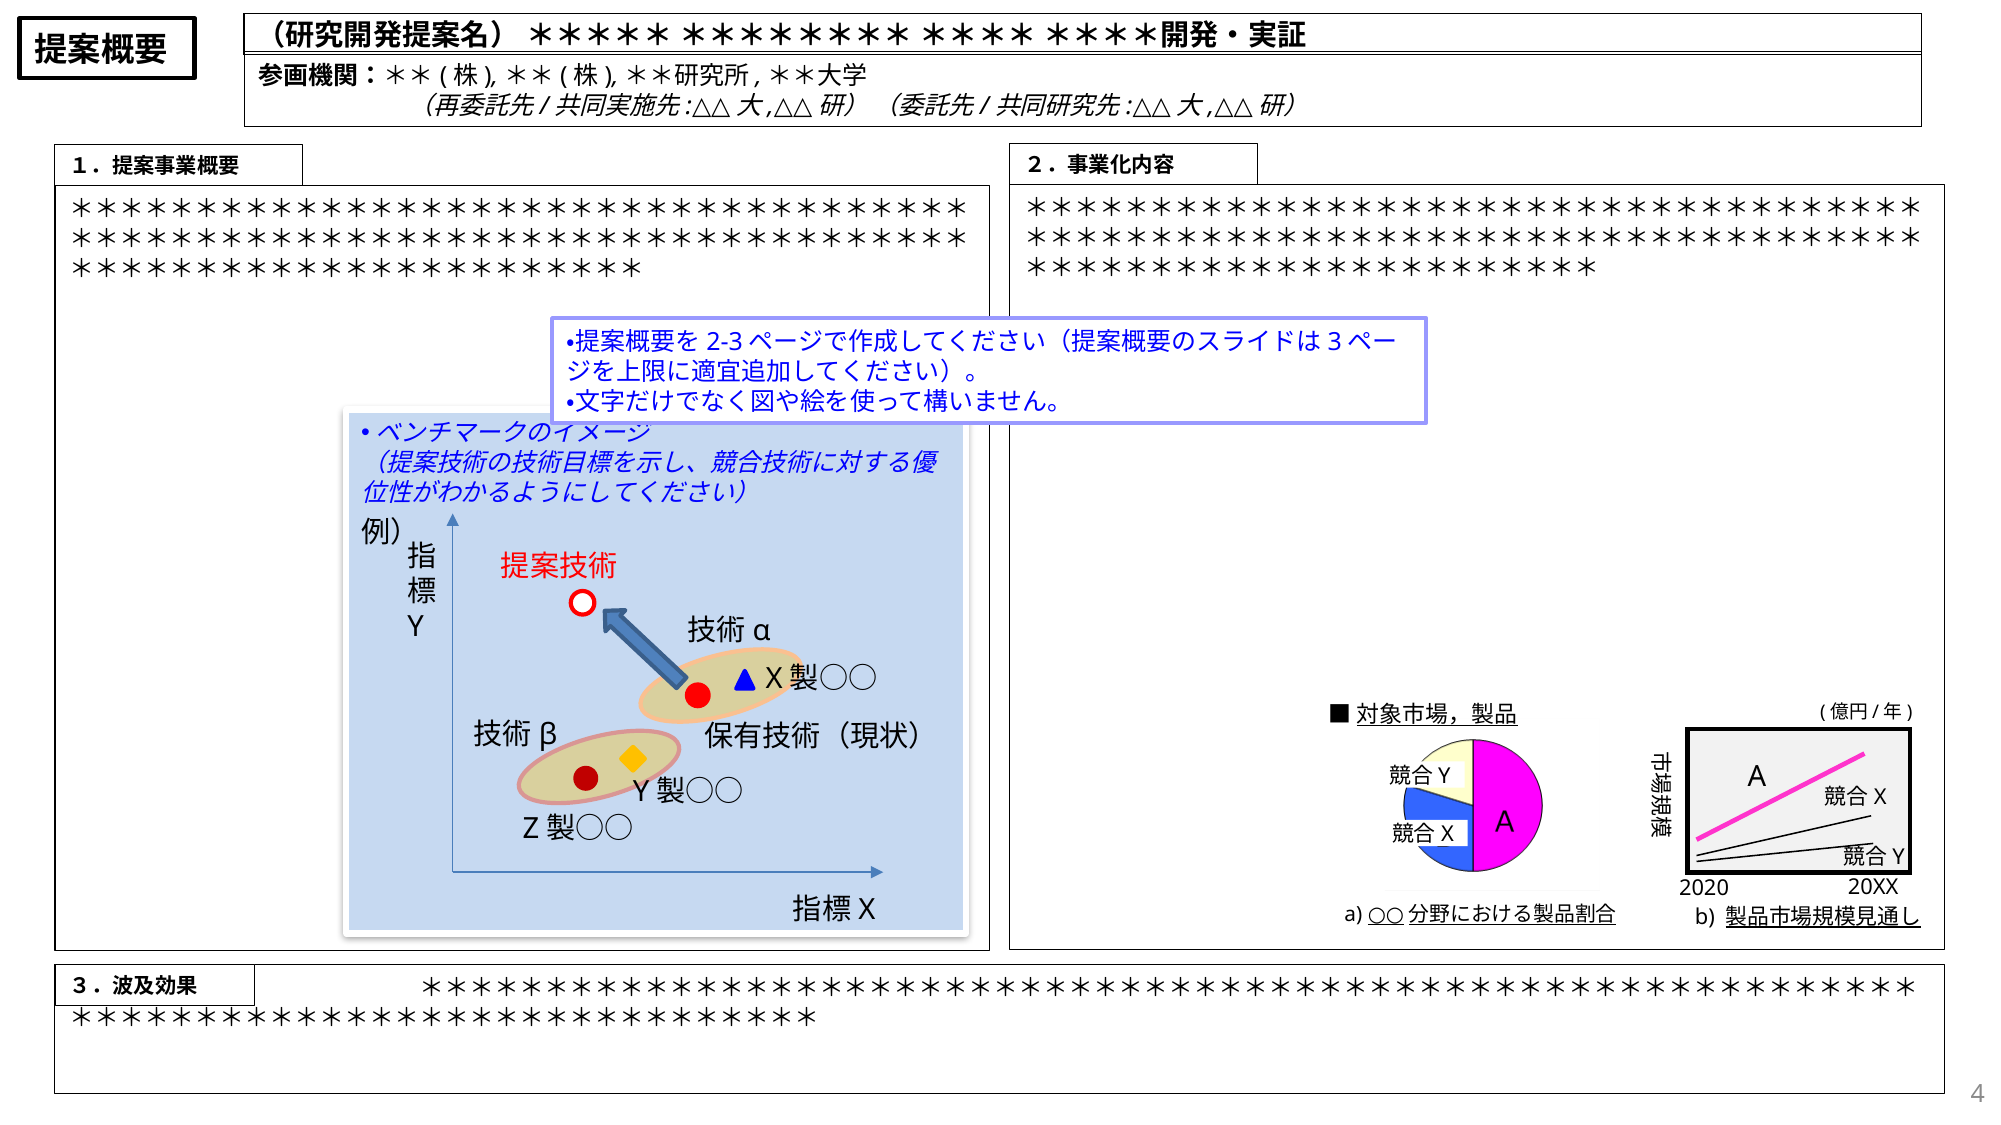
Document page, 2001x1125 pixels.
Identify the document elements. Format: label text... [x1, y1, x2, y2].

text_box ■対象市場，製品 [1313, 692, 1533, 735]
text_box ＊＊＊＊＊＊＊＊＊＊＊＊＊＊＊＊＊＊＊＊＊＊＊＊＊＊＊＊＊＊＊＊＊＊＊＊＊＊＊＊＊＊＊＊＊＊＊＊＊＊＊＊＊＊＊＊＊＊＊＊＊＊＊＊＊＊＊＊＊＊＊＊＊＊＊＊＊＊＊＊＊＊＊＊＊＊＊＊＊＊＊＊＊＊＊ [54, 185, 990, 951]
text_box Z製○○ [507, 801, 691, 853]
text_box ３．波及効果 [55, 964, 255, 1006]
text_box [621, 755, 645, 771]
text_box 指標X [778, 883, 934, 934]
text_box [736, 670, 750, 689]
text_box b) 製品市場規模見通し [1679, 895, 1937, 937]
text_box [640, 655, 762, 722]
text_box ＊＊＊＊＊＊＊＊＊＊＊＊＊＊＊＊＊＊＊＊＊＊＊＊＊＊＊＊＊＊＊＊＊＊＊＊＊＊＊＊＊＊＊＊＊＊＊＊＊＊＊＊＊＊＊＊＊＊＊＊＊＊＊＊＊＊＊＊＊＊＊＊＊＊＊＊＊＊＊＊＊＊＊＊＊＊＊＊＊＊ [54, 964, 1945, 1094]
text_box a) ○○分野における製品割合 [1329, 893, 1632, 934]
picture [1381, 715, 1604, 894]
text_box [451, 873, 870, 878]
text_box [641, 730, 680, 764]
text_box 例） [346, 505, 530, 557]
text_box Y製○○ [618, 764, 801, 815]
text_box 指標Y [392, 557, 448, 677]
text_box ＊＊＊＊＊＊＊＊＊＊＊＊＊＊＊＊＊＊＊＊＊＊＊＊＊＊＊＊＊＊＊＊＊＊＊＊＊＊＊＊＊＊＊＊＊＊＊＊＊＊＊＊＊＊＊＊＊＊＊＊＊＊＊＊＊＊＊＊＊＊＊＊＊＊＊＊＊＊＊＊＊＊＊＊＊＊＊＊＊＊＊＊＊＊＊ [1009, 184, 1945, 950]
text_box [575, 767, 597, 789]
text_box （研究開発提案名） ＊＊＊＊＊ ＊＊＊＊＊＊＊＊ ＊＊＊＊ ＊＊＊＊開発・実証 [244, 13, 1922, 51]
text_box X製○○ [750, 651, 934, 703]
text_box 提案概要 [17, 16, 197, 80]
slide_number 3 [1533, 1064, 2000, 1124]
text_box 技術α [672, 603, 856, 655]
text_box ベンチマークのイメージ （提案技術の技術目標を示し、競合技術に対する優位性がわかるようにしてください） [346, 409, 966, 934]
text_box [518, 759, 625, 801]
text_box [1648, 692, 1923, 901]
text_box 参画機関：＊＊(株),＊＊(株),＊＊研究所,＊＊大学 （再委託先/共同実施先:△△大,△△研） （委託先/共同研究先:△△大,△△研） [244, 51, 1922, 127]
list １．提案事業概要 [54, 144, 303, 185]
text_box [604, 610, 687, 689]
text_box 保有技術（現状） [689, 710, 960, 778]
text_box 提案技術 [486, 540, 669, 591]
text_box [570, 591, 595, 615]
text_box ・提案概要を2-3ページで作成してください（提案概要のスライドは3ページを上限に適宜追加してください）。 ・文字だけでなく図や絵を使って構いません。 [550, 316, 1428, 425]
list ２．事業化内容 [1009, 143, 1258, 184]
text_box 技術β [458, 708, 642, 759]
text_box [686, 684, 709, 707]
